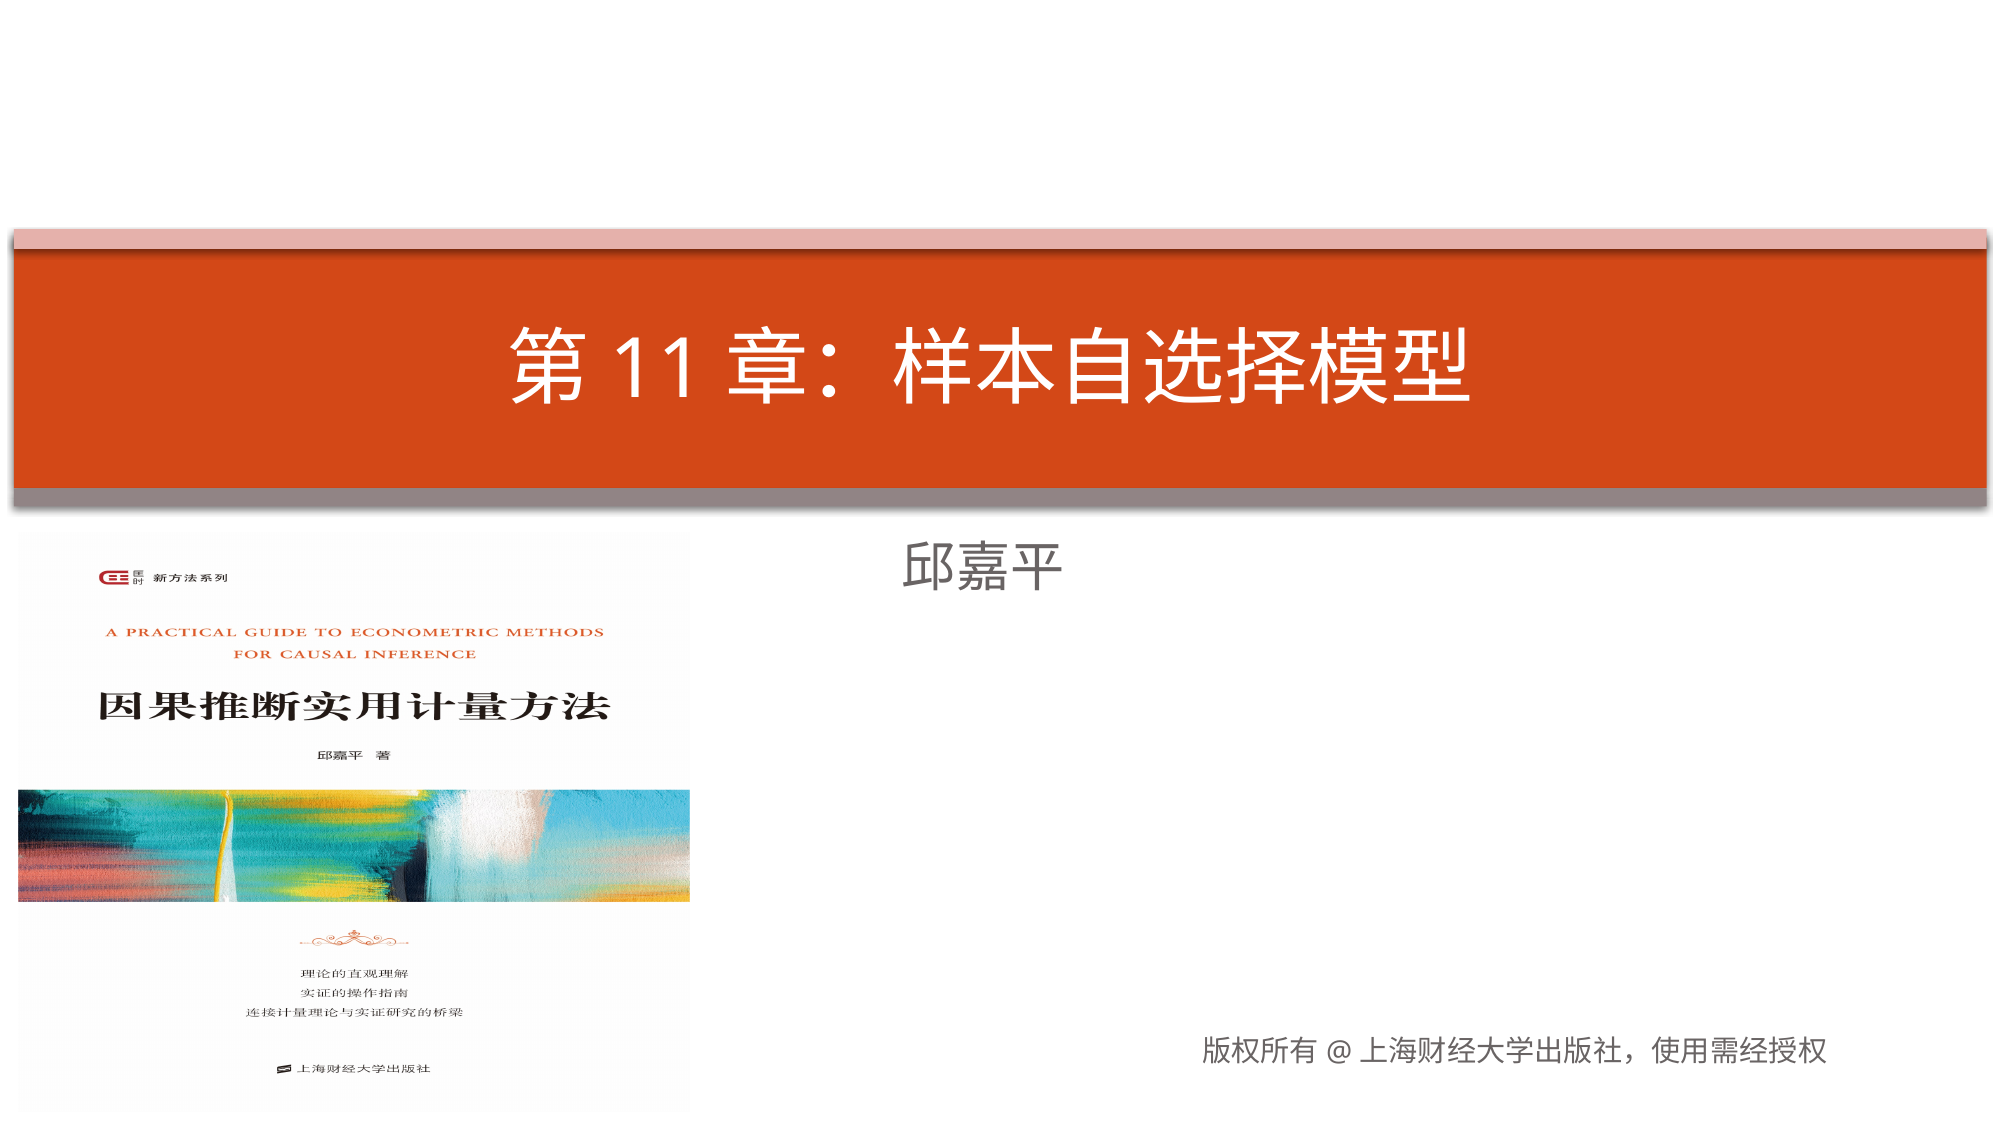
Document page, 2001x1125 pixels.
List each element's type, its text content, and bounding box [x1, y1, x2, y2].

picture [17, 532, 690, 1112]
title 第11章：样本自选择模型 [99, 247, 1900, 489]
subtitle 邱嘉平 [283, 525, 1684, 626]
footer 版权所有@上海财经大学出版社，使用需经授权 [1081, 1012, 1949, 1088]
